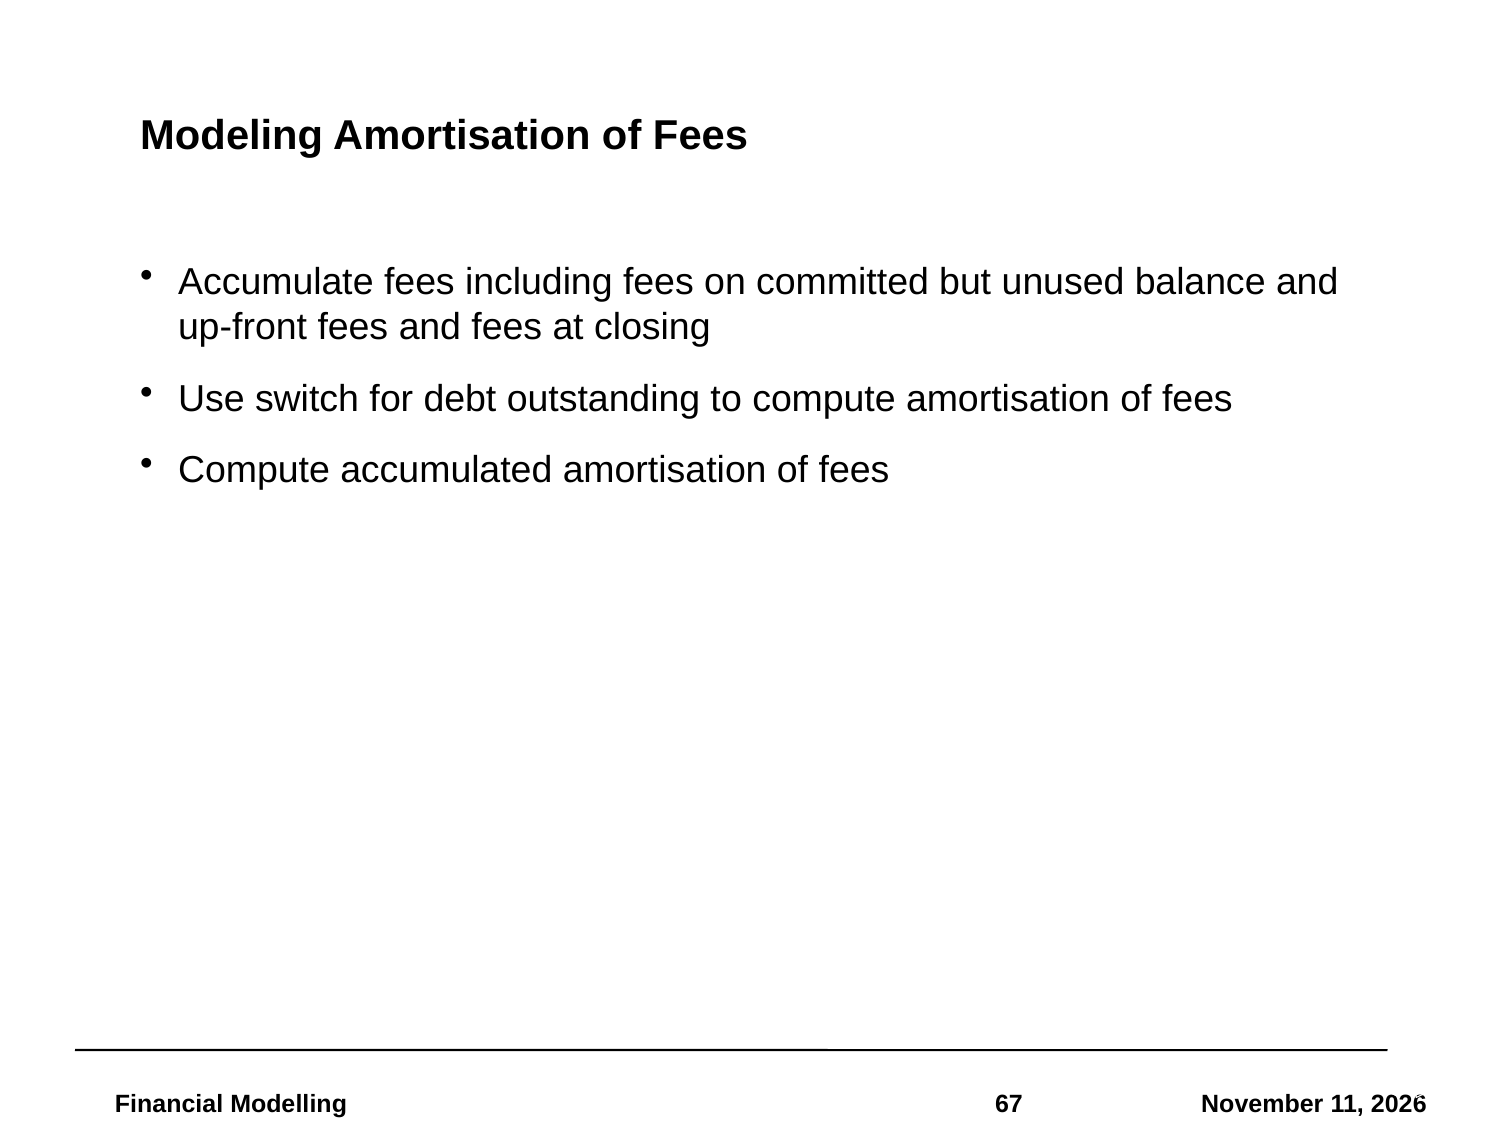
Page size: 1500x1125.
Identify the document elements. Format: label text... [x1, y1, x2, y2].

list Accumulate fees including fees on committed but unused balance and up-front fees and fees at closing Use switch for debt outstanding to compute amortisation of fees Compute accumulated amortisation of fees [124, 249, 1413, 1001]
title Modeling Amortisation of Fees [124, 99, 1413, 226]
